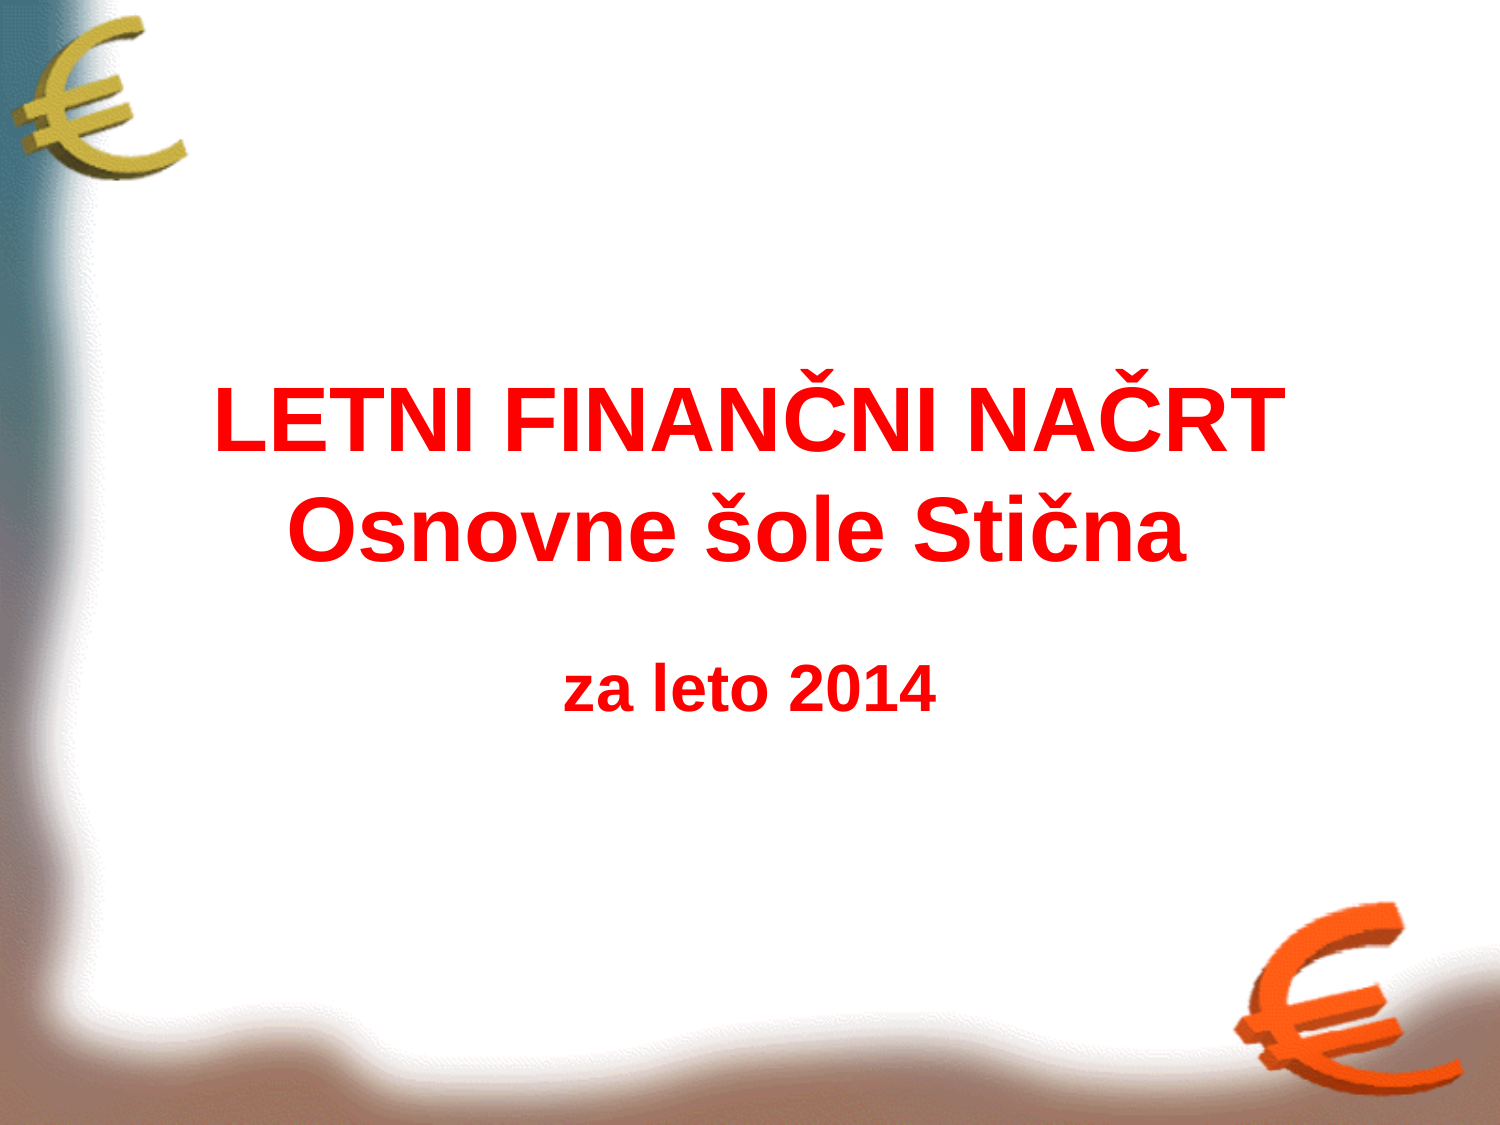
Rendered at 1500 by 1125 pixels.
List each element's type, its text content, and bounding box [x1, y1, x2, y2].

title LETNI FINANČNI NAČRT Osnovne šole Stična [112, 349, 1388, 591]
subtitle za leto 2014 [225, 637, 1275, 925]
picture [0, 0, 1500, 1125]
